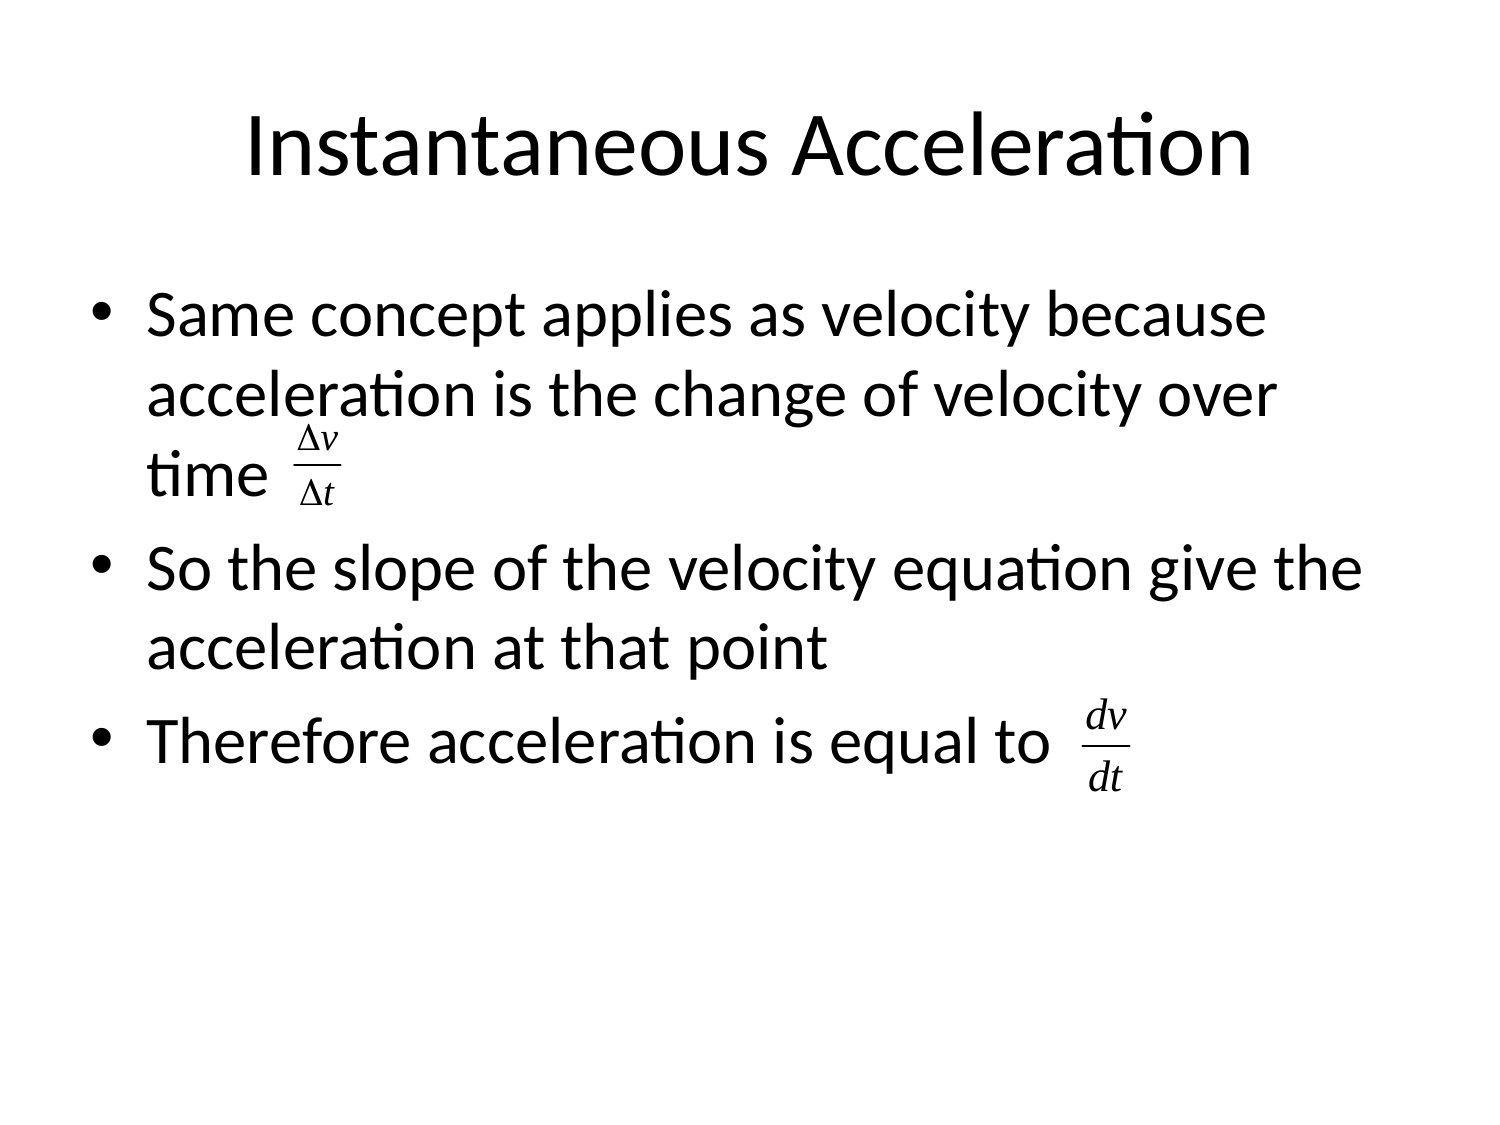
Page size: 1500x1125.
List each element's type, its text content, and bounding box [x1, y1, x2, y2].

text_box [1074, 687, 1138, 802]
list Same concept applies as velocity because acceleration is the change of velocity over time So the slope of the velocity equation give the acceleration at that point Therefore acceleration is equal to [75, 262, 1425, 1005]
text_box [287, 412, 351, 515]
title Instantaneous Acceleration [75, 45, 1425, 233]
